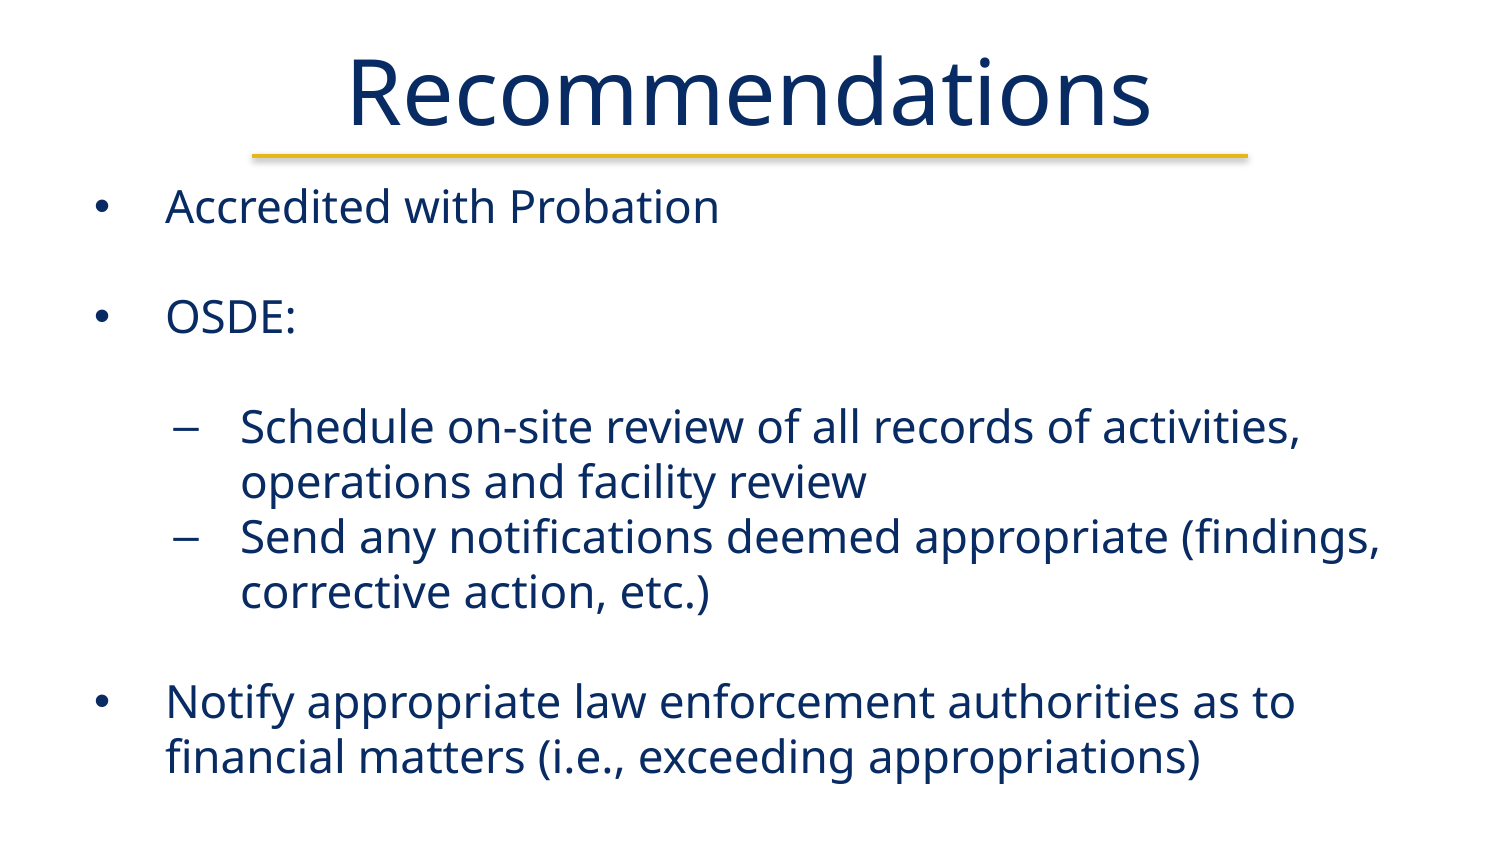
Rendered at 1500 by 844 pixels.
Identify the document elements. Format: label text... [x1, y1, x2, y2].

title Recommendations [75, 33, 1425, 144]
list Accredited with Probation OSDE: Schedule on-site review of all records of activities, operations and facility review Send any notifications deemed appropriate (findings, corrective action, etc.) Notify appropriate law enforcement authorities as to financial matters (i.e., exceeding appropriations) [75, 163, 1425, 783]
